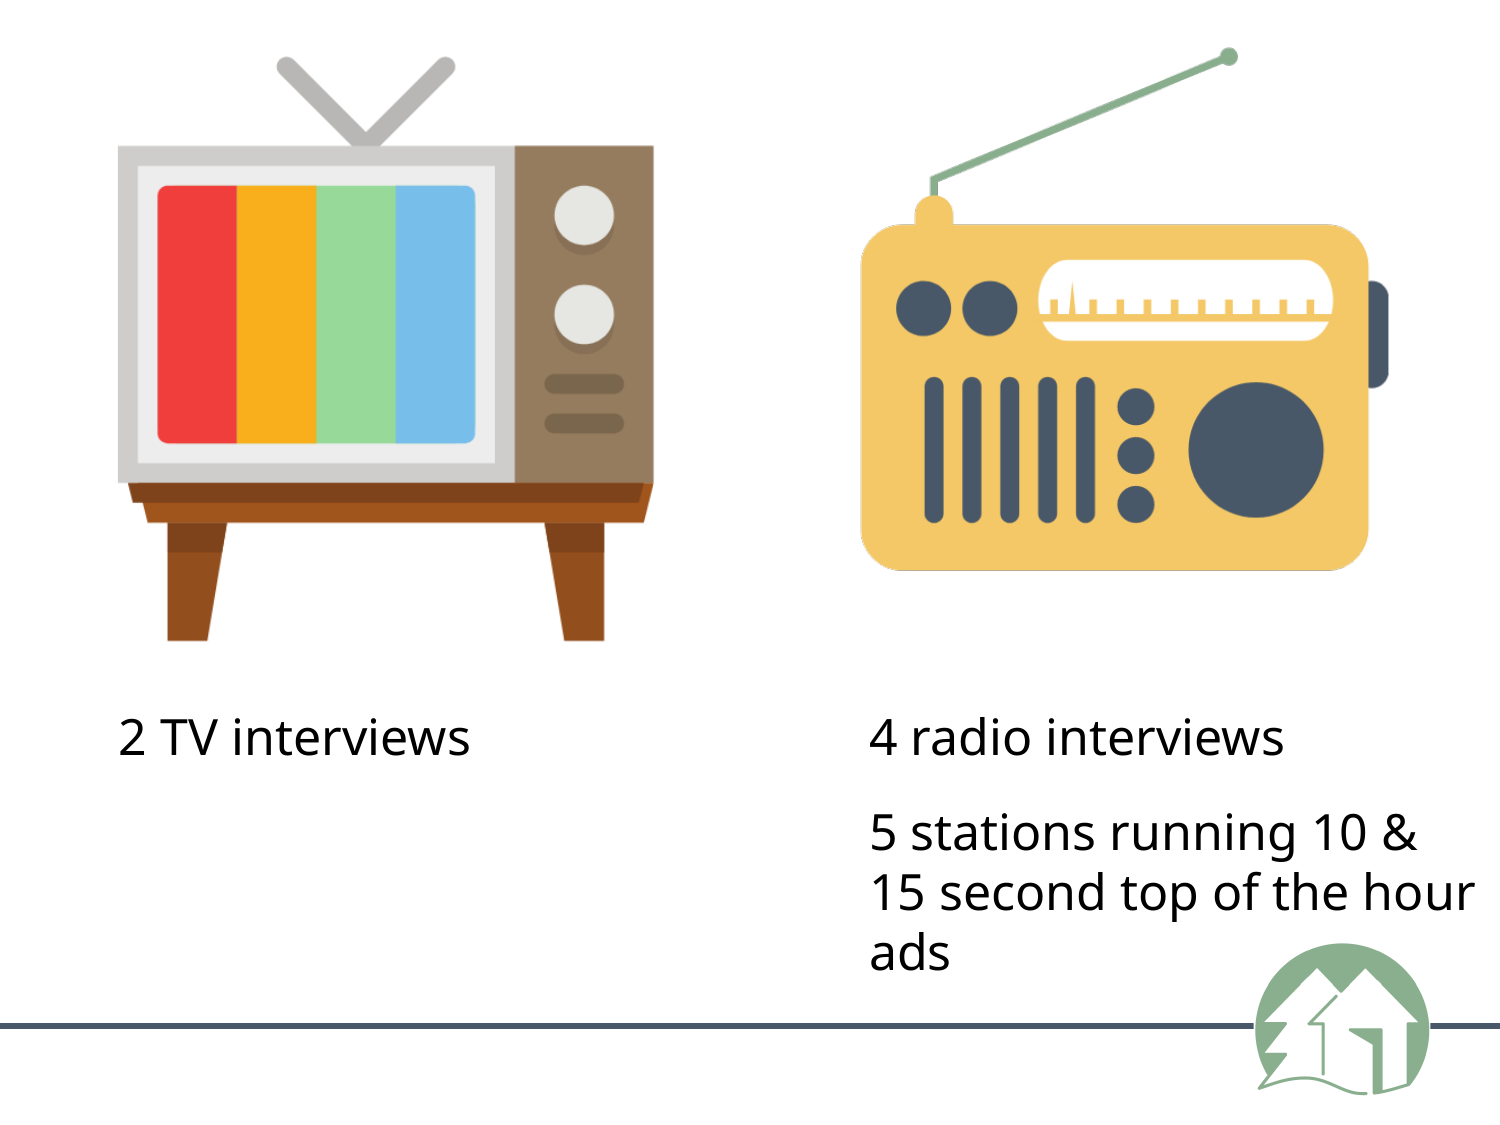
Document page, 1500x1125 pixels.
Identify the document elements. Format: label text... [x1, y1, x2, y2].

picture [104, 40, 665, 646]
picture [1253, 989, 1431, 1099]
text_box 4 radio interviews 5 stations running 10 & 15 second top of the hour ads [854, 698, 1500, 989]
picture [854, 40, 1406, 584]
text_box 2 TV interviews [104, 698, 750, 774]
